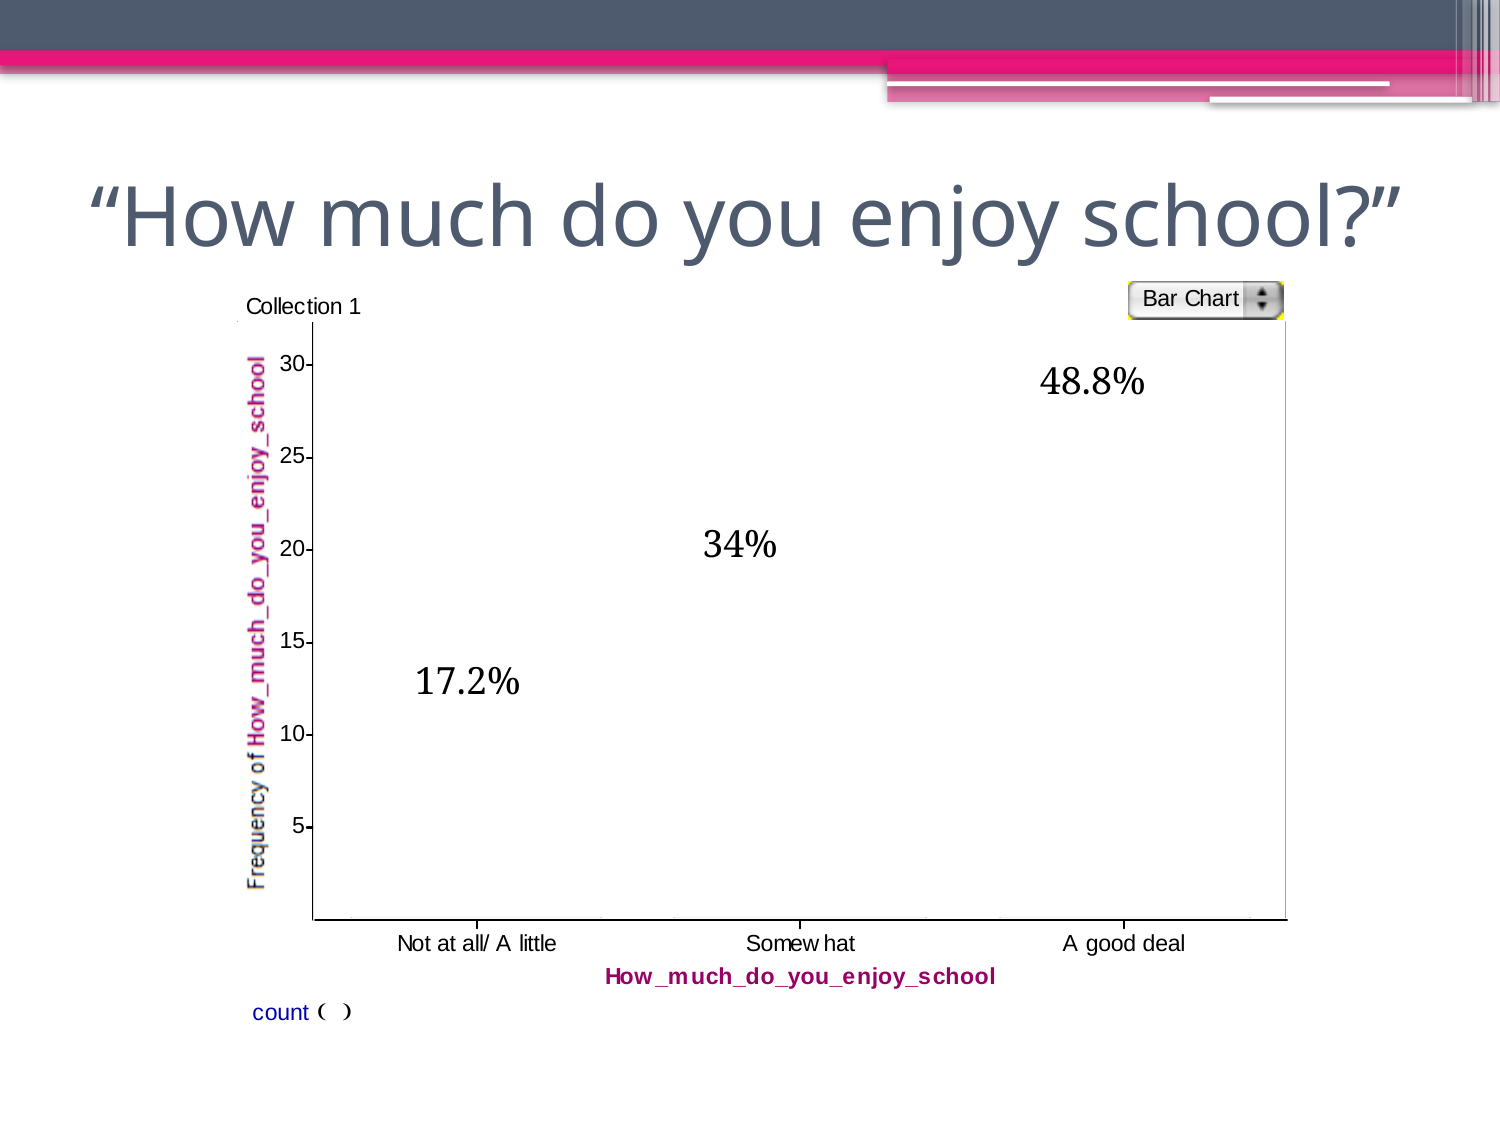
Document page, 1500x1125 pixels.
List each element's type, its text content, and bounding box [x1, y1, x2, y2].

picture [237, 274, 1288, 1032]
title “How much do you enjoy school?” [74, 124, 1426, 301]
